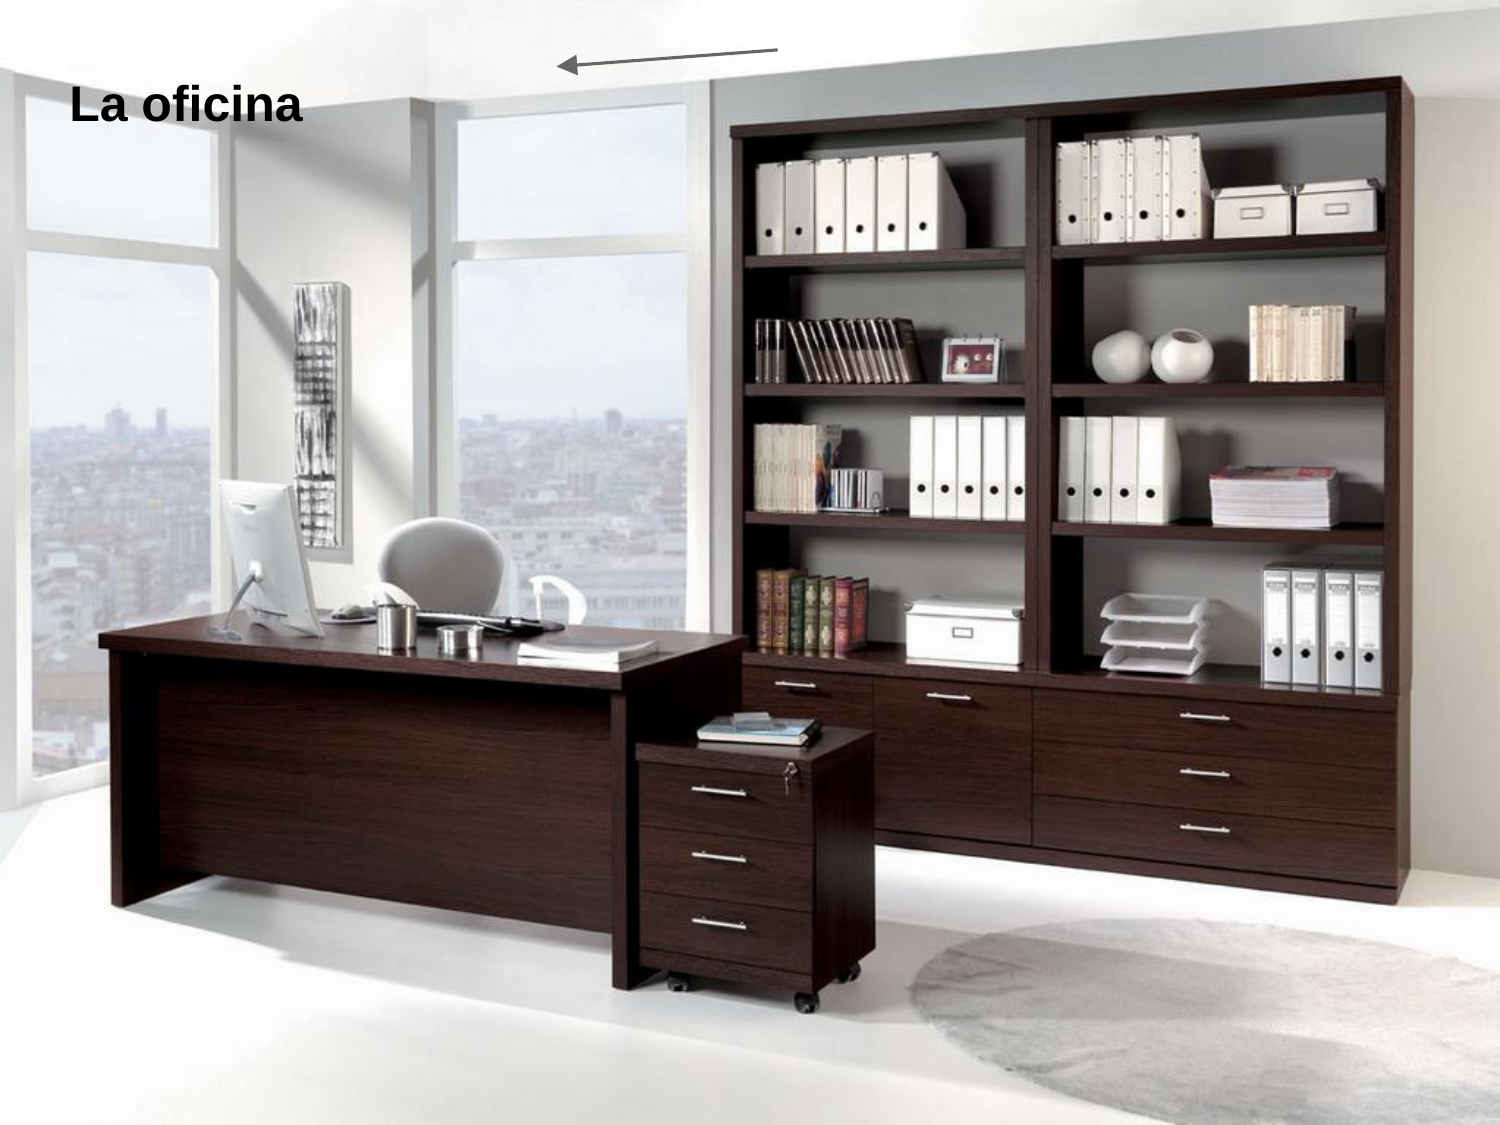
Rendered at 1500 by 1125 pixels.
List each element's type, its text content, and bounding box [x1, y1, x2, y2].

text_box La oficina [52, 30, 557, 238]
text_box [0, 0, 1500, 1125]
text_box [556, 49, 778, 67]
